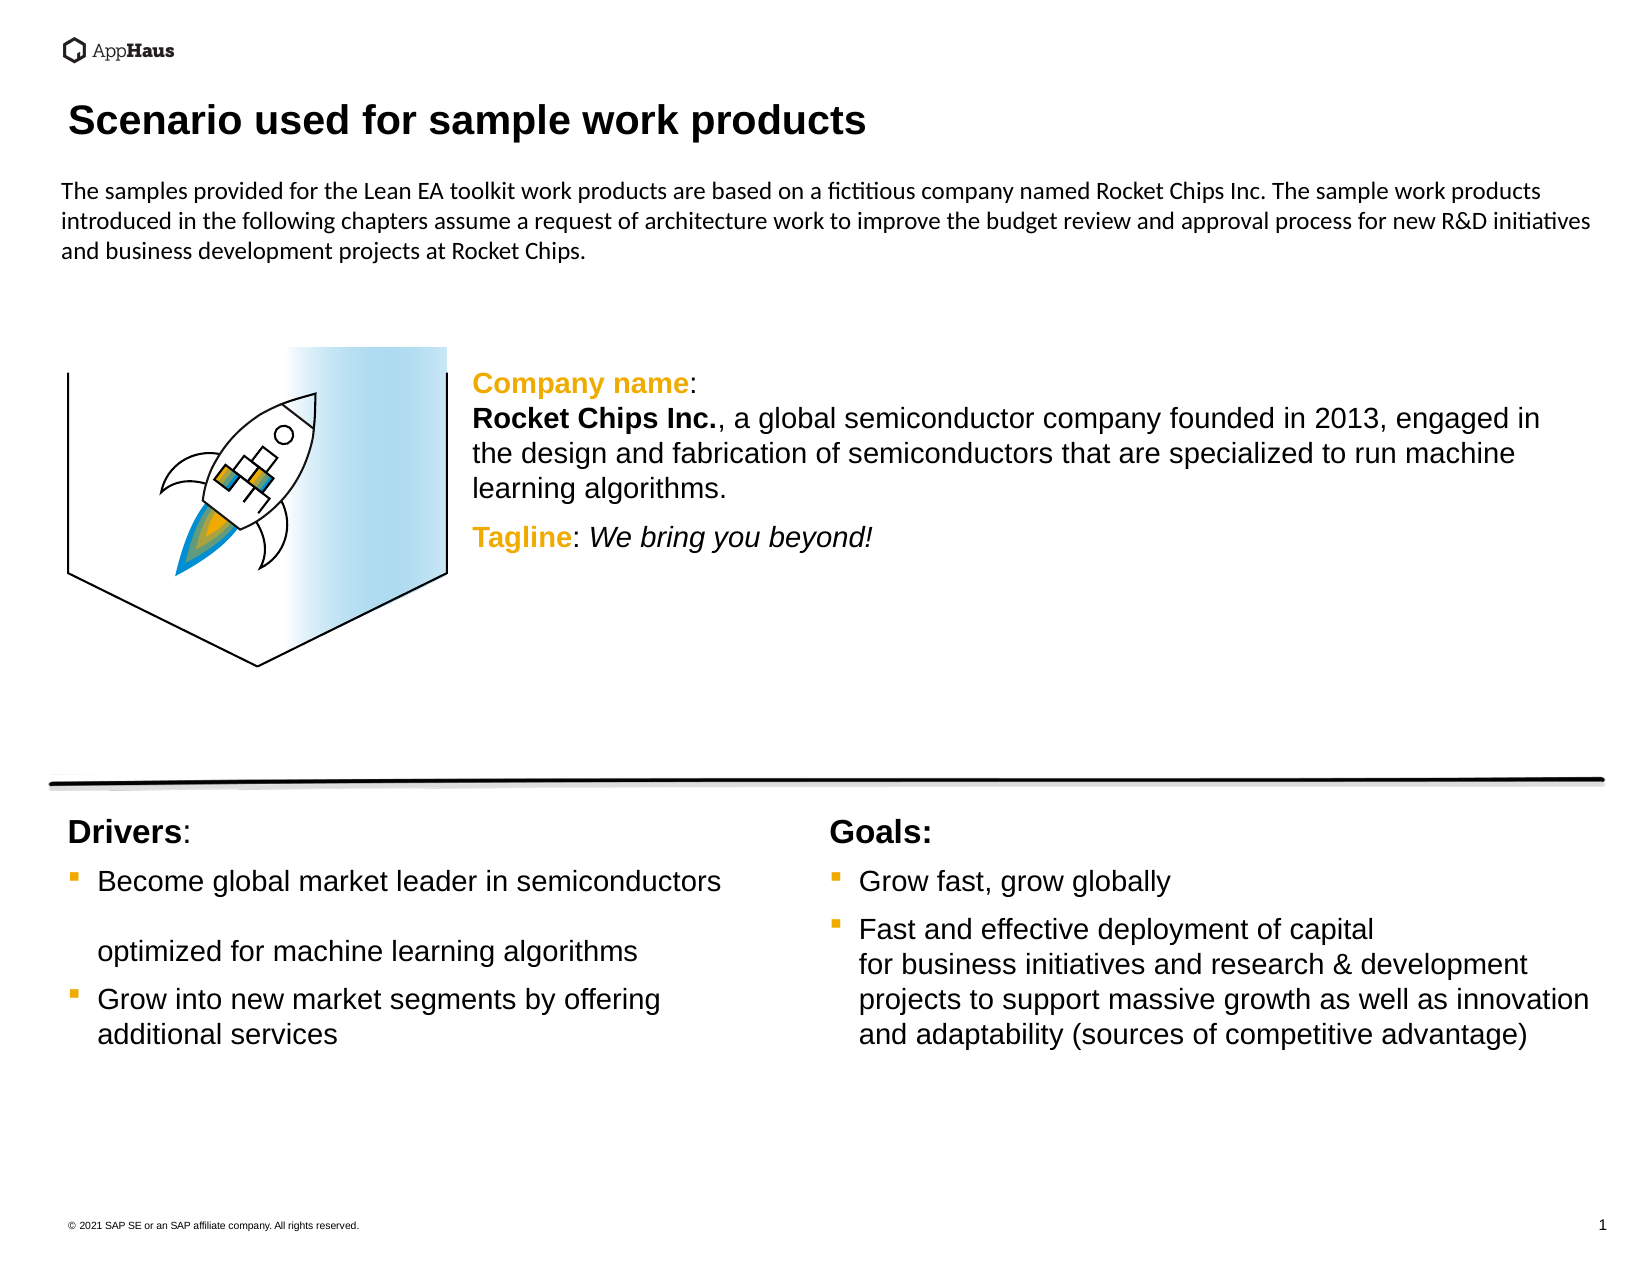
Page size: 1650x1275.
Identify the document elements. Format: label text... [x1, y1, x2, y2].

text_box The samples provided for the Lean EA toolkit work products are based on a fictitious company named Rocket Chips Inc. The sample work products introduced in the following chapters assume a request of architecture work to improve the budget review and approval process for new R&D initiatives and business development projects at Rocket Chips. [46, 166, 1628, 272]
text_box Company name: Rocket Chips Inc., a global semiconductor company founded in 2013, engaged in the design and fabrication of semiconductors that are specialized to run machine learning algorithms. Tagline: We bring you beyond! [472, 364, 1586, 554]
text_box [67, 347, 448, 675]
text_box Goals: Grow fast, grow globally Fast and effective deployment of capital for business initiatives and research & development projects to support massive growth as well as innovation and adaptability (sources of competitive advantage) [829, 810, 1591, 1085]
picture [52, 31, 257, 76]
picture [25, 774, 1628, 792]
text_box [170, 369, 321, 601]
text_box Drivers: Become global market leader in semiconductors optimized for machine learning algorithms Grow into new market segments by offering additional services [67, 810, 728, 1050]
title Scenario used for sample work products [68, 93, 1582, 144]
